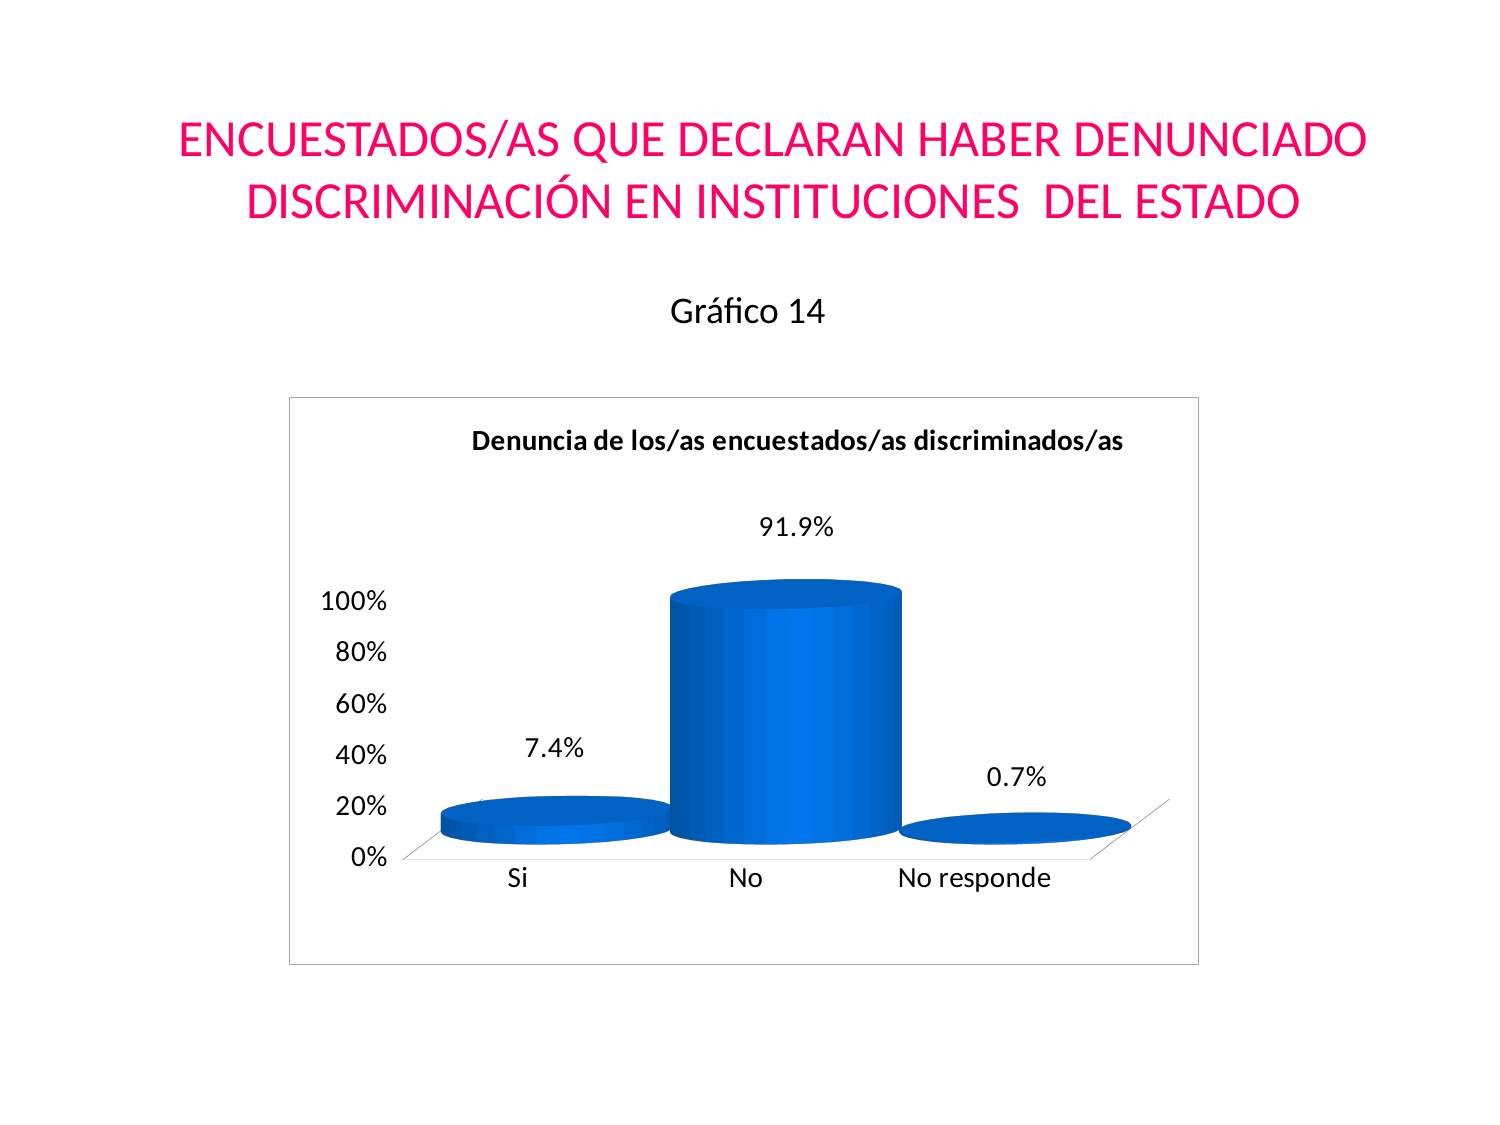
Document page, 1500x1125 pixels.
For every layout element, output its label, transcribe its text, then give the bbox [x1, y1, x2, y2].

text_box ENCUESTADOS/AS QUE DECLARAN HABER DENUNCIADO DISCRIMINACIÓN EN INSTITUCIONES DEL ESTADO [100, 113, 1447, 220]
chart [288, 396, 1200, 965]
text_box Gráfico 14 [655, 278, 868, 339]
